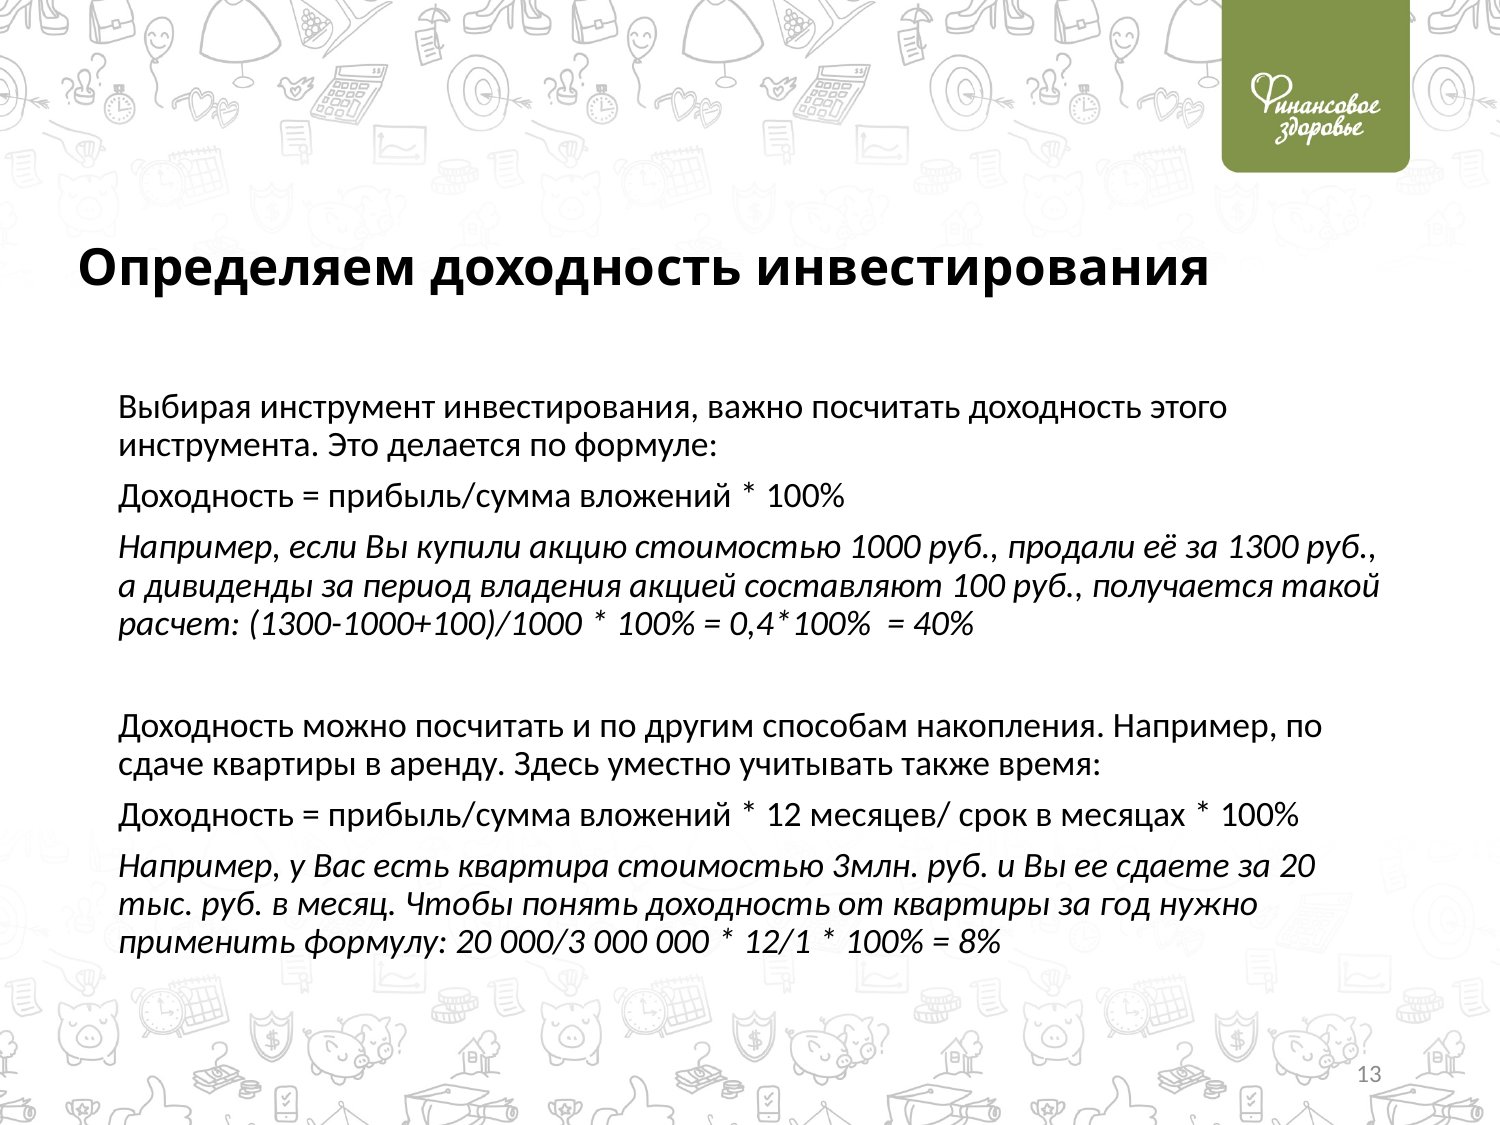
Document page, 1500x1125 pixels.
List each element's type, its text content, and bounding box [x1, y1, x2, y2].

list Выбирая инструмент инвестирования, важно посчитать доходность этого инструмента. Это делается по формуле: Доходность = прибыль/сумма вложений * 100% Например, если Вы купили акцию стоимостью 1000 руб., продали её за 1300 руб., а дивиденды за период владения акцией составляют 100 руб., получается такой расчет: (1300-1000+100)/1000 * 100% = 0,4*100% = 40% Доходность можно посчитать и по другим способам накопления. Например, по сдаче квартиры в аренду. Здесь уместно учитывать также время: Доходность = прибыль/сумма вложений * 12 месяцев/ срок в месяцах * 100% Например, у Вас есть квартира стоимостью 3млн. руб. и Вы ее сдаете за 20 тыс. руб. в месяц. Чтобы понять доходность от квартиры за год нужно применить формулу: 20 000/3 000 000 * 12/1 * 100% = 8% [103, 380, 1397, 973]
picture [0, 0, 1500, 1125]
title Определяем доходность инвестирования [62, 216, 1397, 322]
slide_number 13 [1059, 1042, 1397, 1103]
